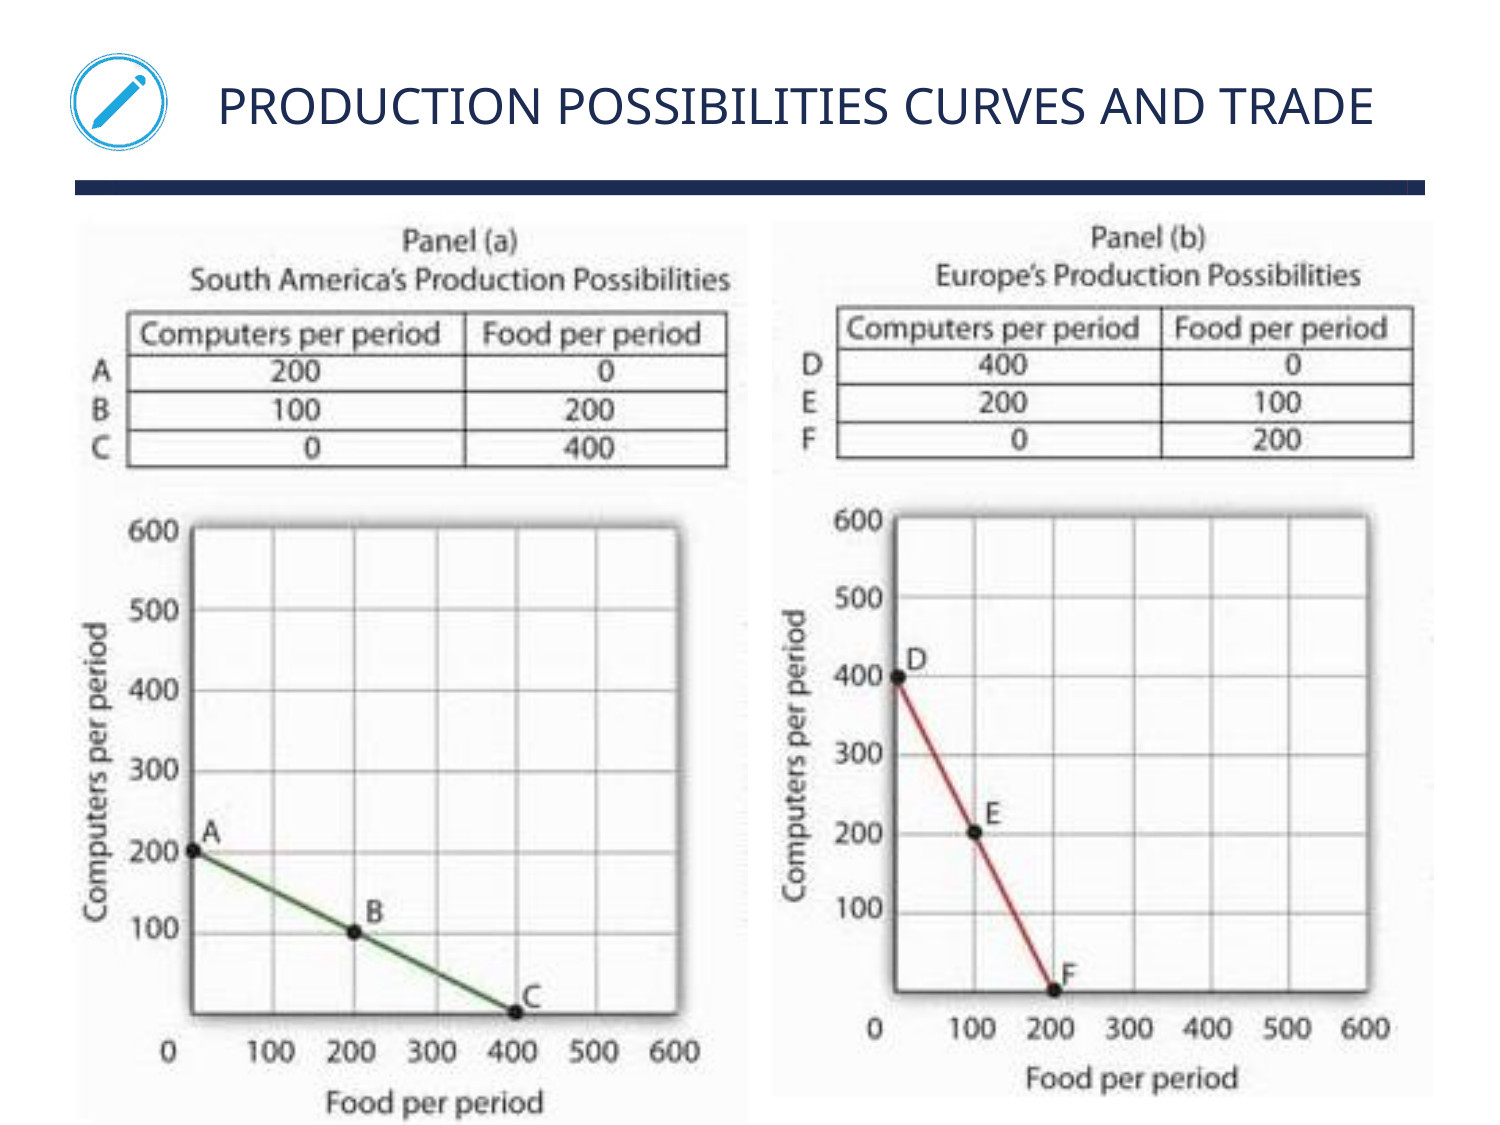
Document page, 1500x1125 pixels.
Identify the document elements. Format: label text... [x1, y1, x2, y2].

title Production Possibilities Curves and Trade [202, 56, 1425, 152]
picture [0, 0, 1500, 1125]
